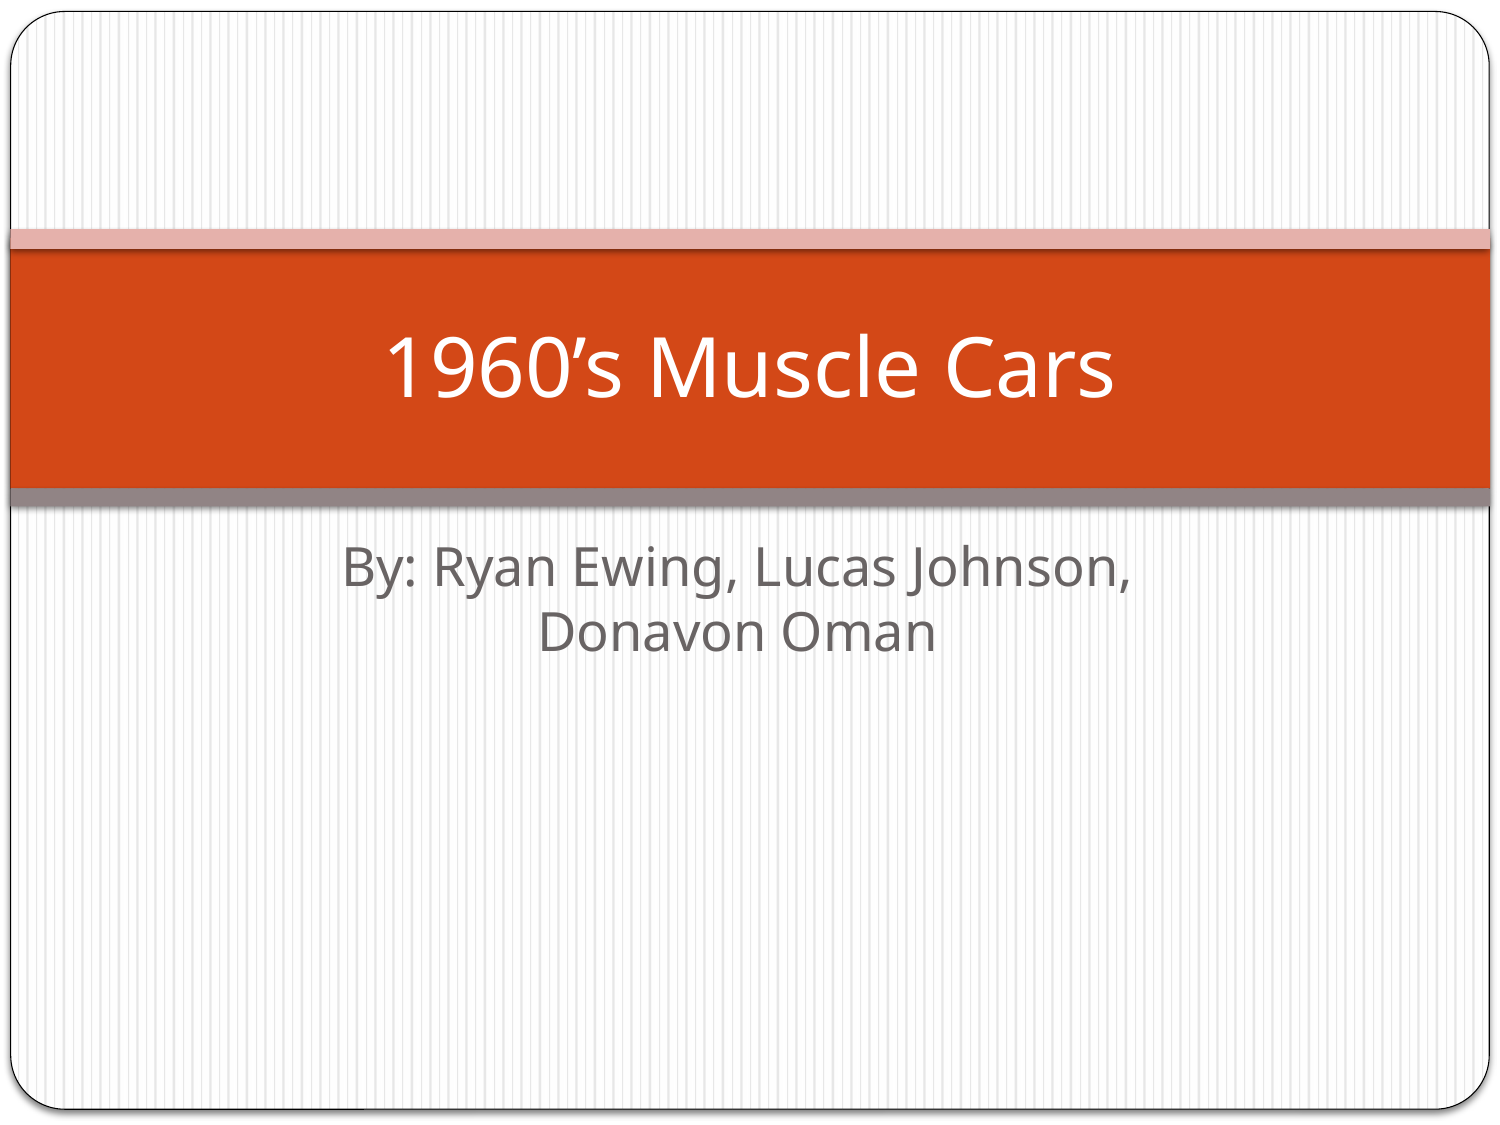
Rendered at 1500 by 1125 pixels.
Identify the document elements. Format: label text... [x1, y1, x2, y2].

title 1960’s Muscle Cars [75, 247, 1425, 489]
subtitle By: Ryan Ewing, Lucas Johnson, Donavon Oman [212, 525, 1263, 788]
